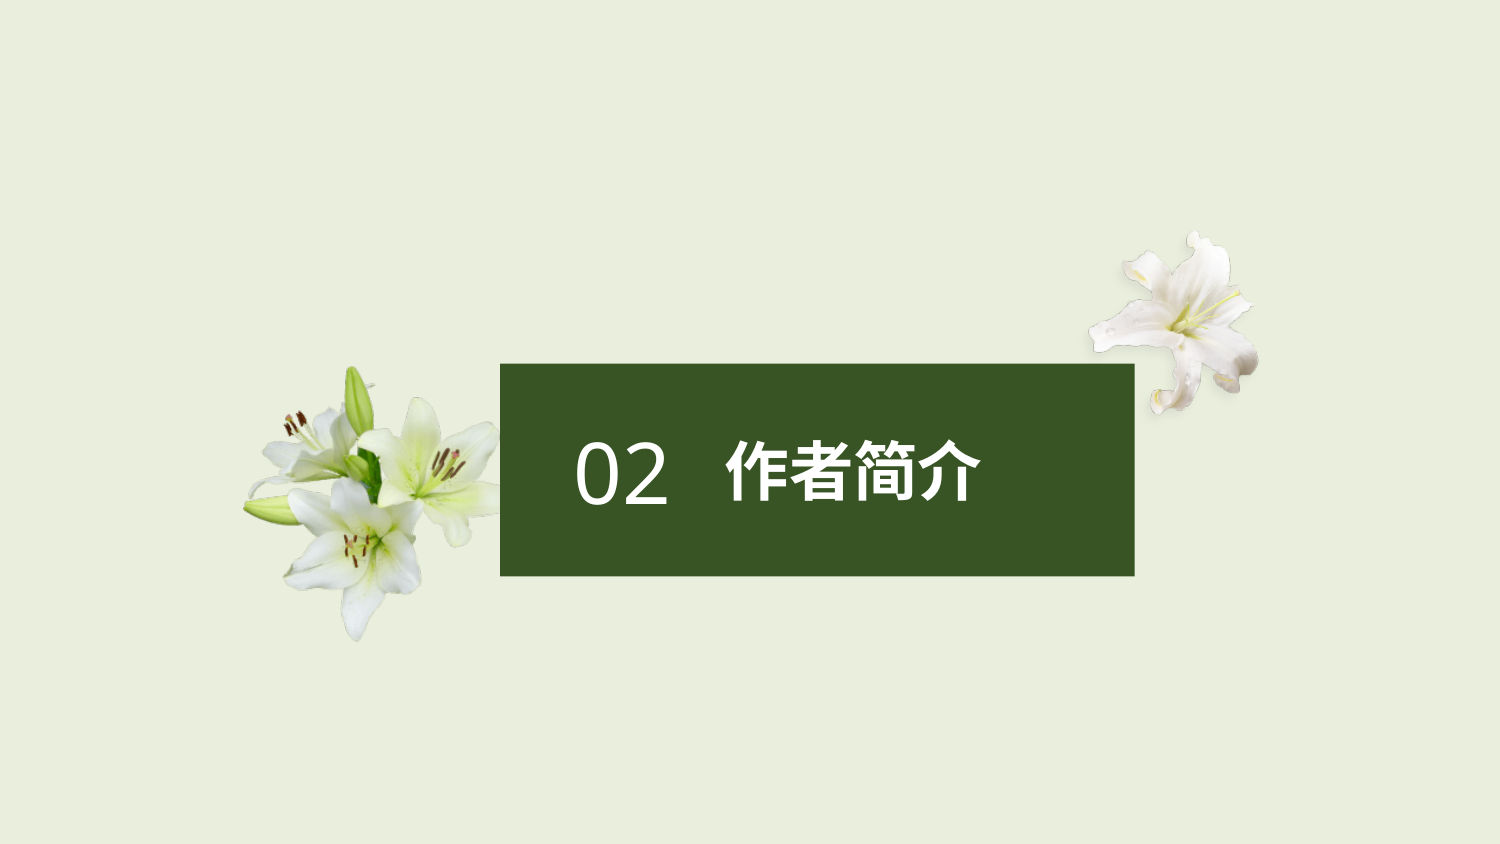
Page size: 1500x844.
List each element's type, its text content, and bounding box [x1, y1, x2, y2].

text_box 作者简介 [716, 426, 1004, 513]
text_box [499, 363, 1136, 577]
text_box 02 [564, 414, 681, 526]
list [243, 366, 516, 642]
picture [1077, 230, 1260, 427]
